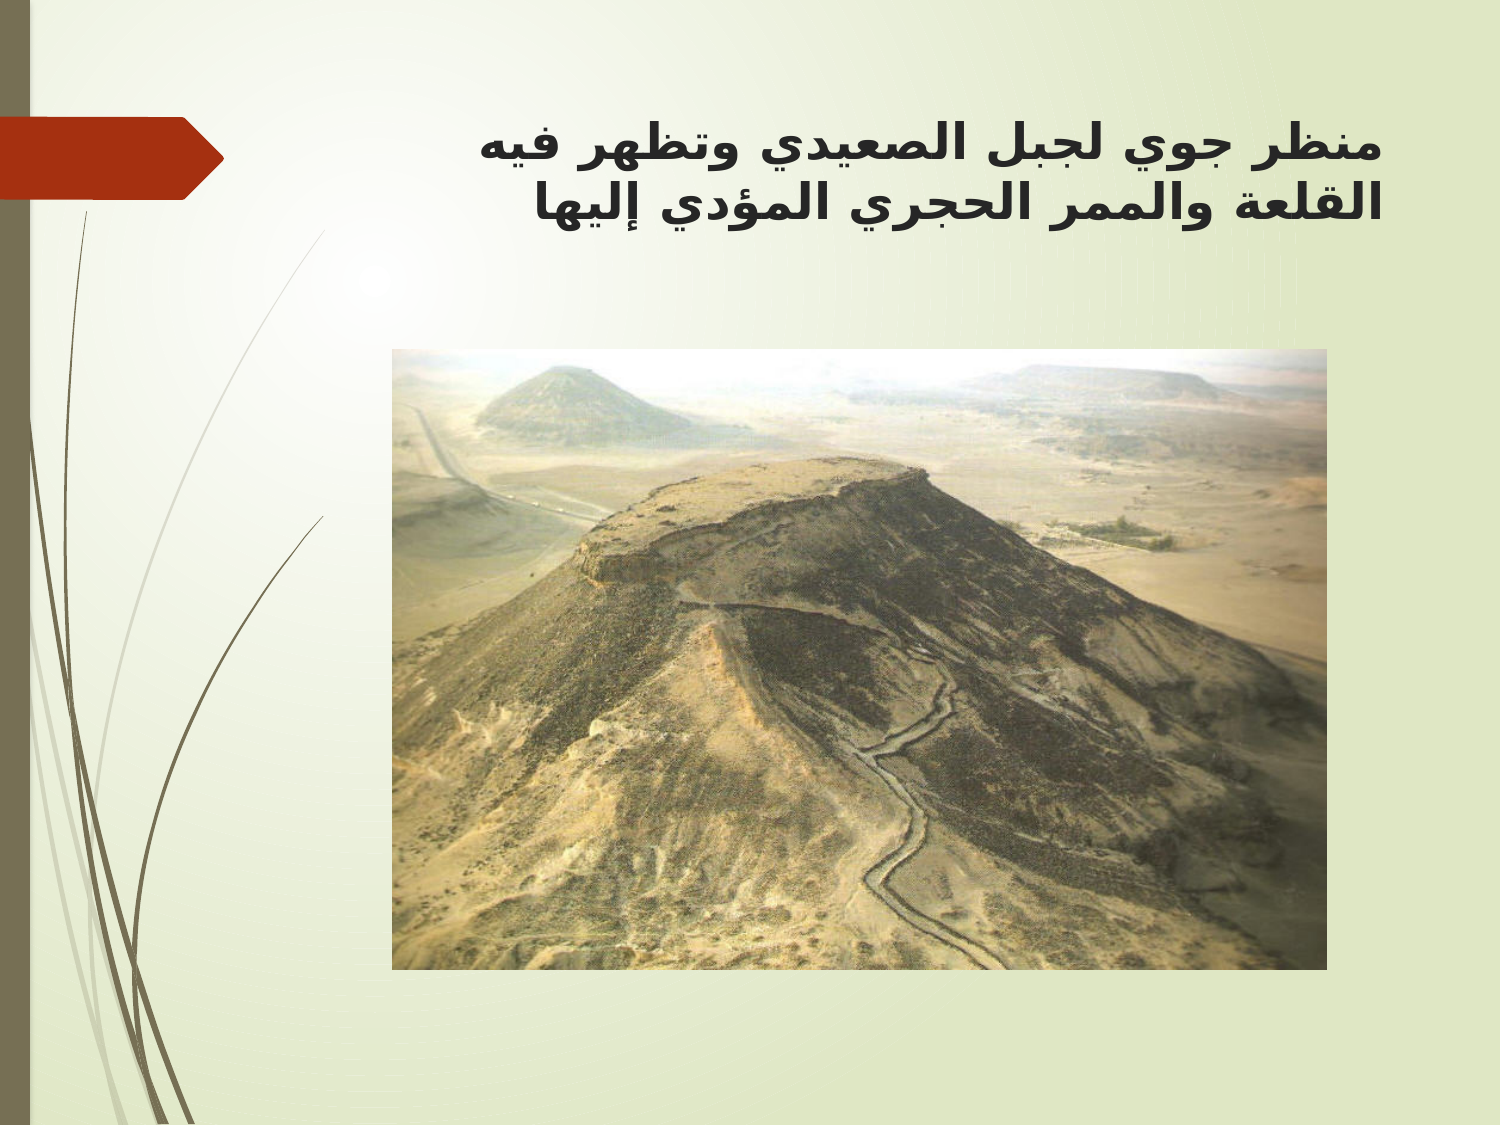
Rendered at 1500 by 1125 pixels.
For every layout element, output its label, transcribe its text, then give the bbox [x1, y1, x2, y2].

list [391, 349, 1327, 971]
title منظر جوي لجبل الصعيدي وتظهر فيه القلعة والممر الحجري المؤدي إليها [319, 102, 1400, 313]
